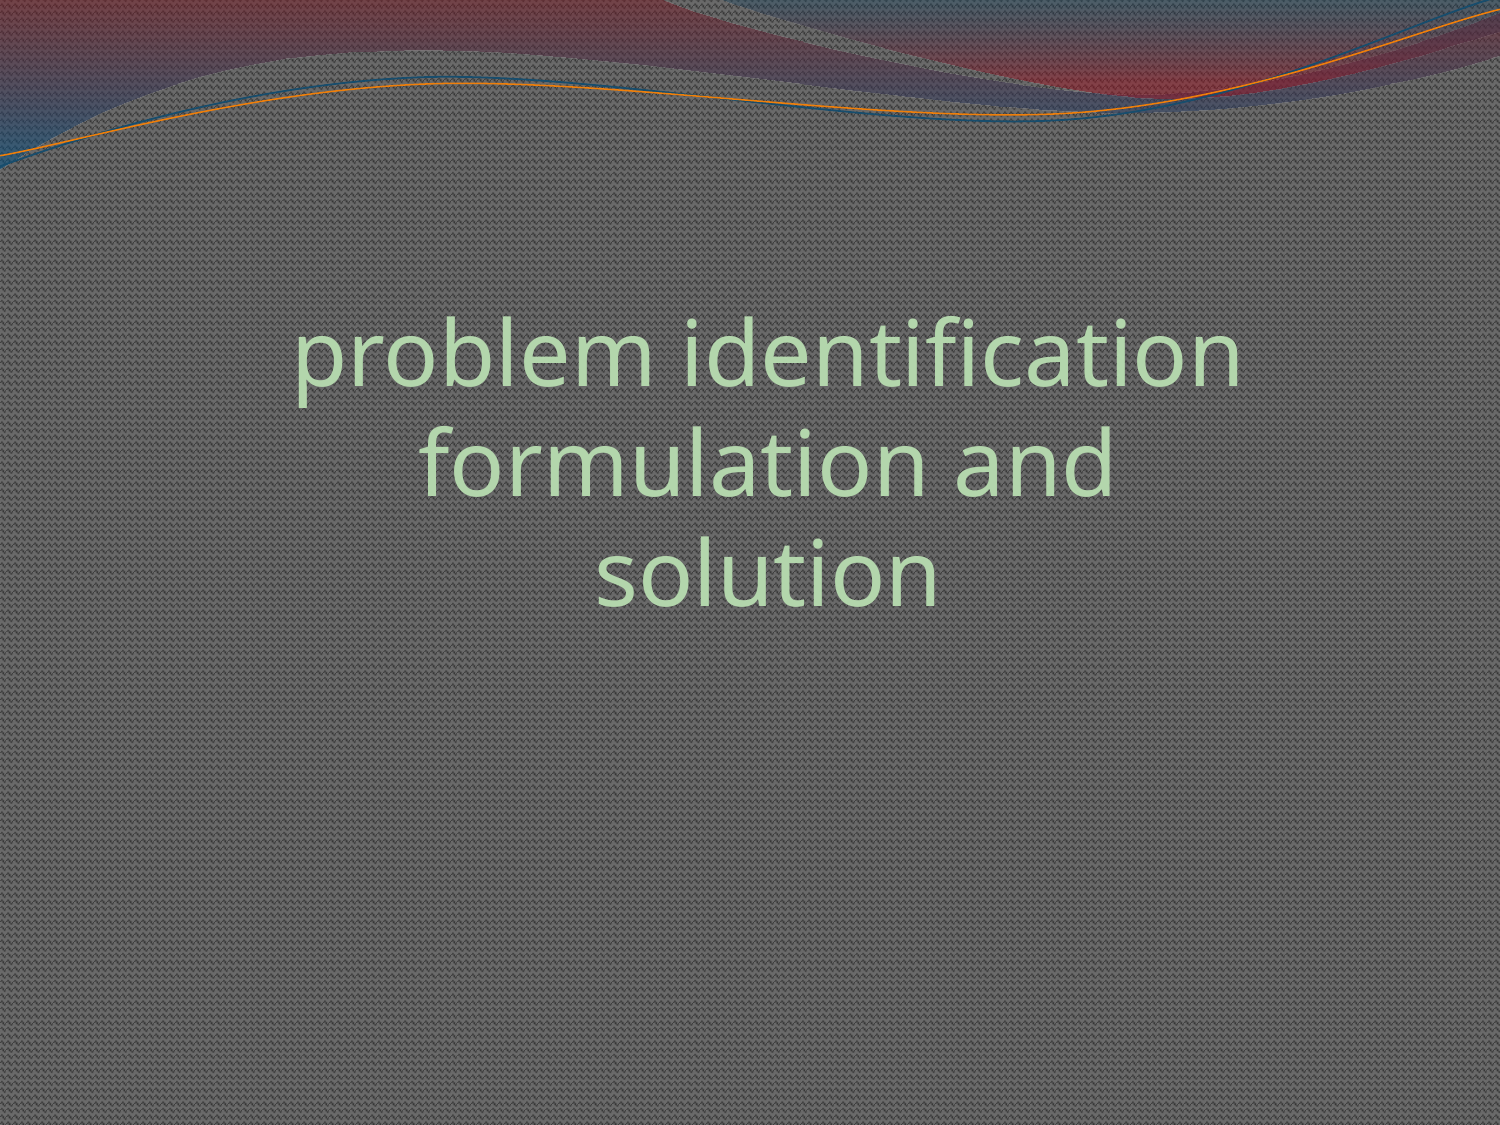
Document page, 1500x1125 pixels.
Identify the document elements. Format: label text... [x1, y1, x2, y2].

text_box problem identification formulation and solution [237, 287, 1300, 633]
